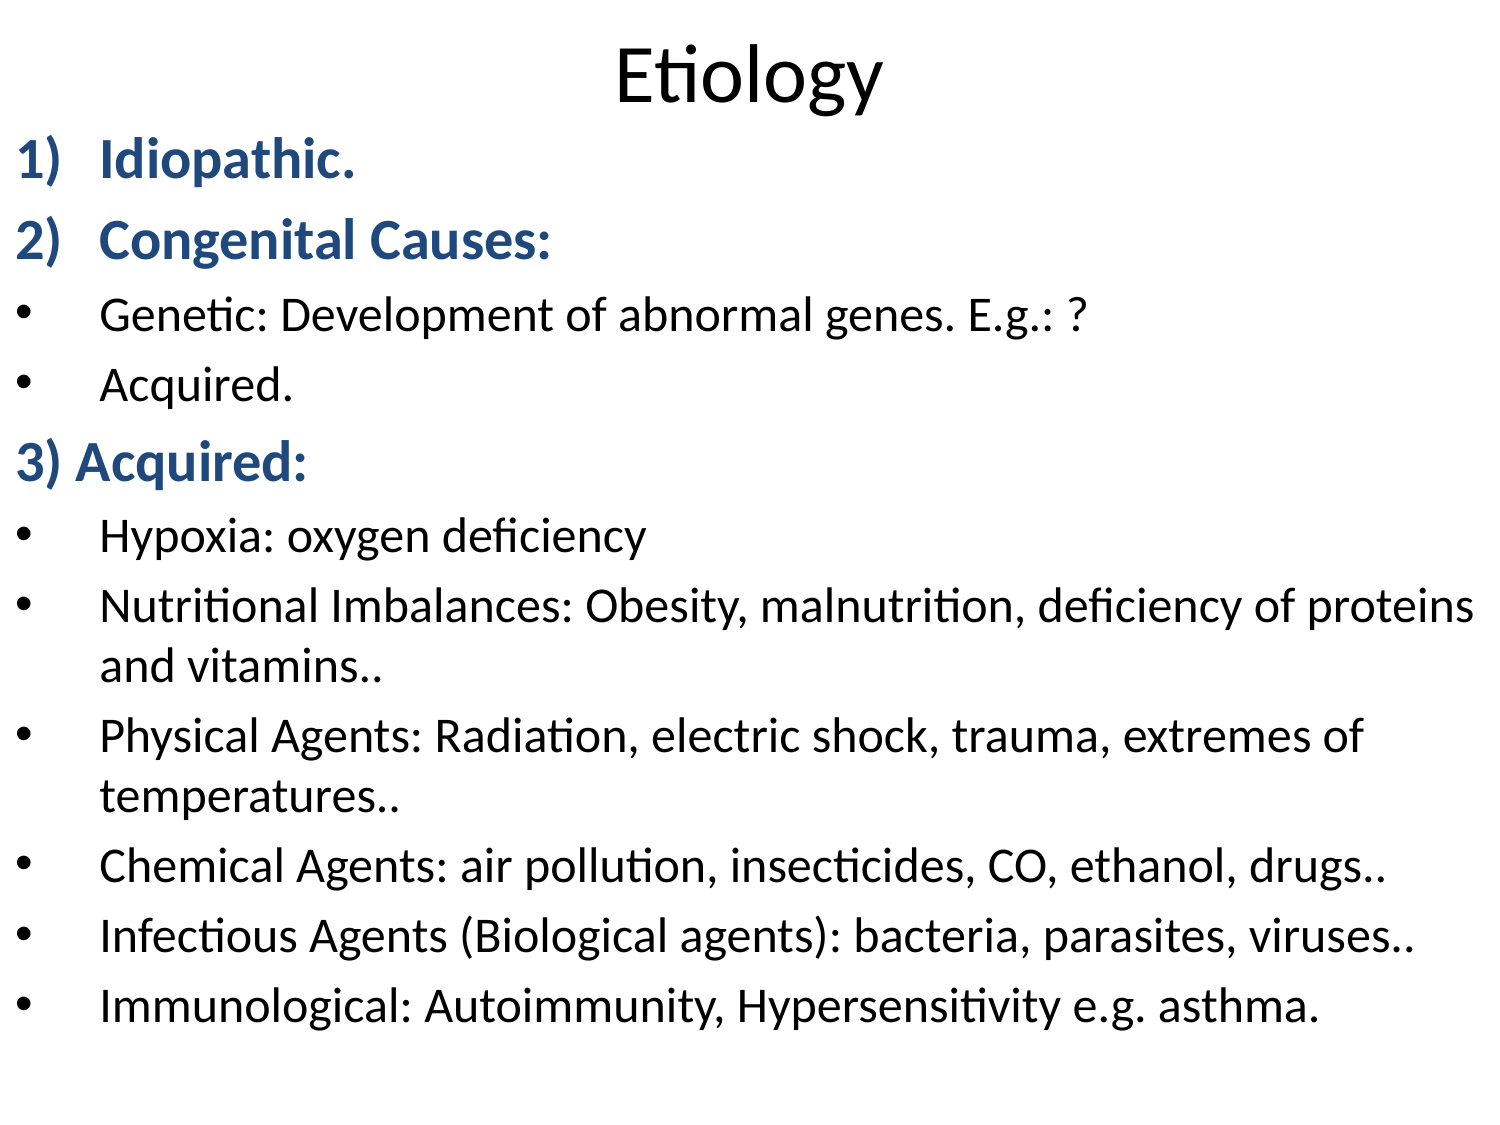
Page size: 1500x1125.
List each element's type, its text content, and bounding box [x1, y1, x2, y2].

title Etiology [75, 0, 1425, 112]
list Idiopathic. Congenital Causes: Genetic: Development of abnormal genes. E.g.: ? Acquired. 3) Acquired: Hypoxia: oxygen deficiency Nutritional Imbalances: Obesity, malnutrition, deficiency of proteins and vitamins.. Physical Agents: Radiation, electric shock, trauma, extremes of temperatures.. Chemical Agents: air pollution, insecticides, CO, ethanol, drugs.. Infectious Agents (Biological agents): bacteria, parasites, viruses.. Immunological: Autoimmunity, Hypersensitivity e.g. asthma. [0, 112, 1500, 1125]
text_box [604, 532, 636, 593]
